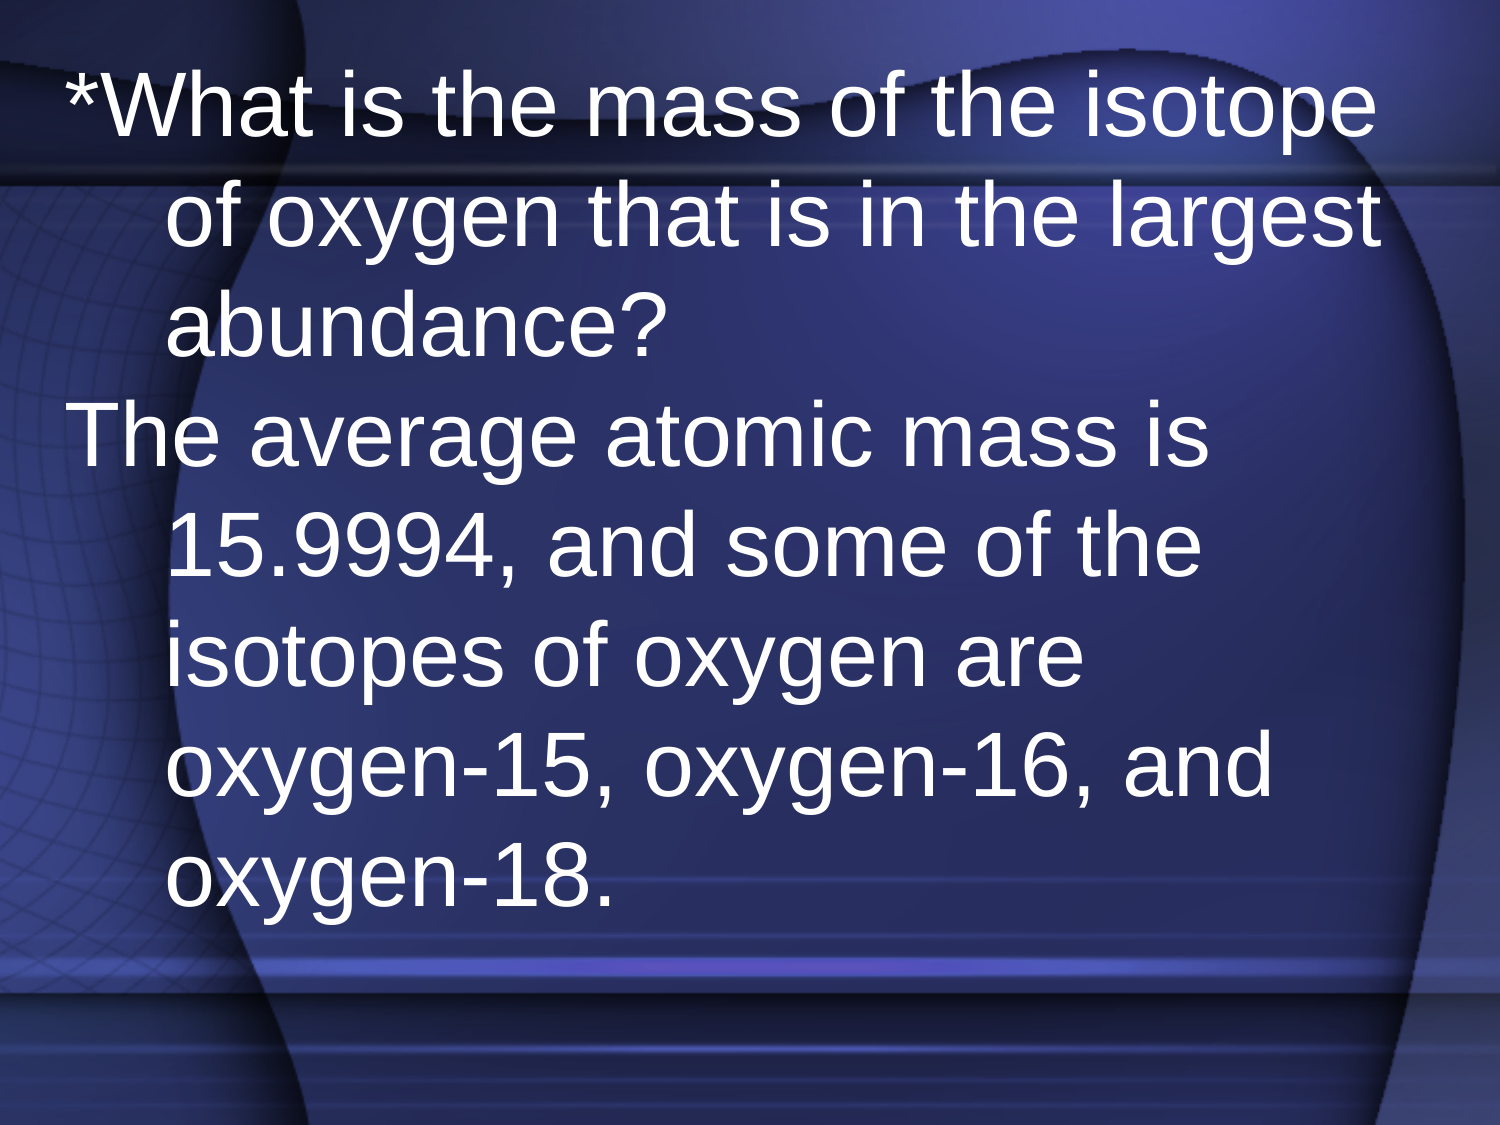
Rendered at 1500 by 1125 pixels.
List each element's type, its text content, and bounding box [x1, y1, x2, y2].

text_box *What is the mass of the isotope of oxygen that is in the largest abundance? The average atomic mass is 15.9994, and some of the isotopes of oxygen are oxygen-15, oxygen-16, and oxygen-18. [49, 37, 1413, 932]
picture [0, 0, 1500, 1125]
